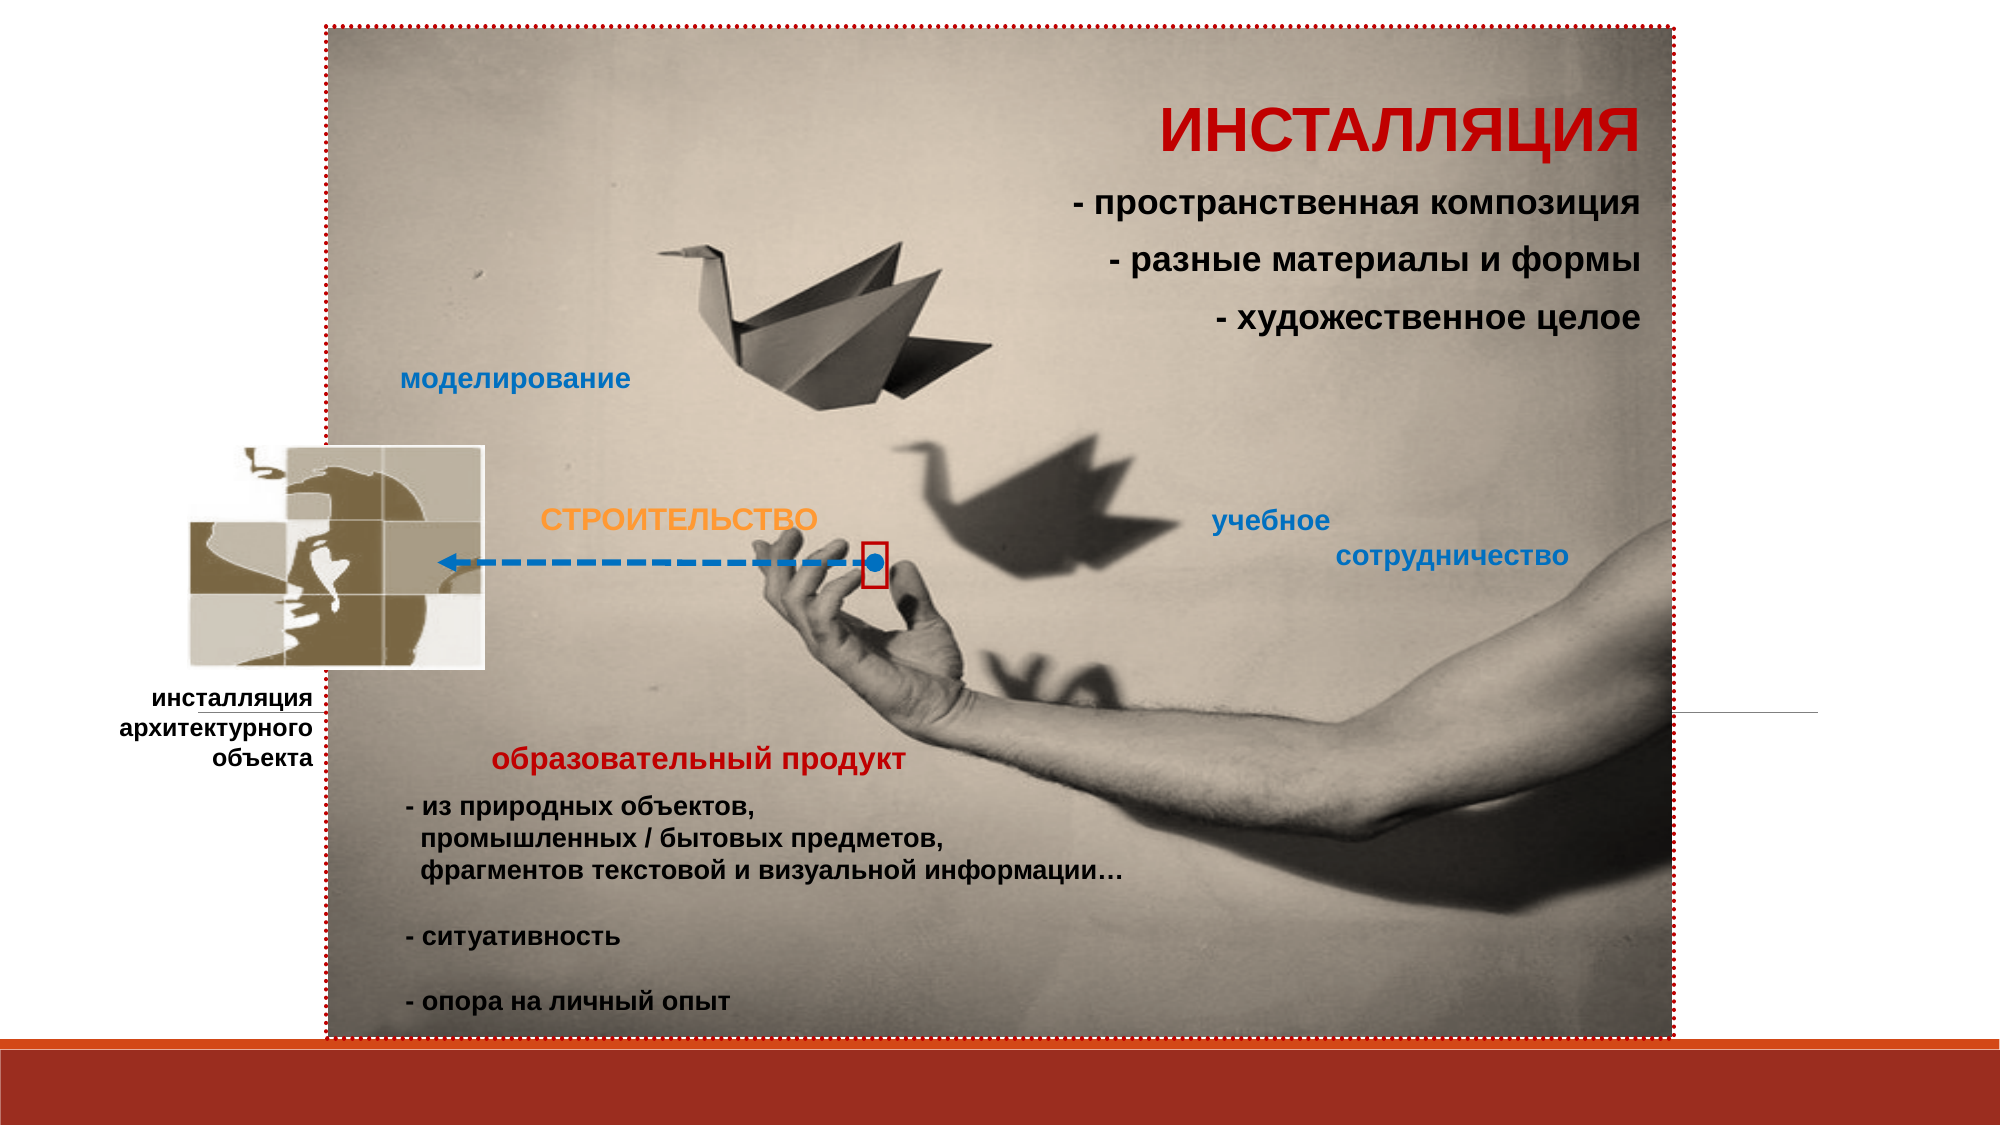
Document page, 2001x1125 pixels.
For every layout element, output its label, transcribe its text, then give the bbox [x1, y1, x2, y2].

text_box инсталляция архитектурного объекта [89, 674, 325, 779]
picture [186, 27, 1673, 1037]
